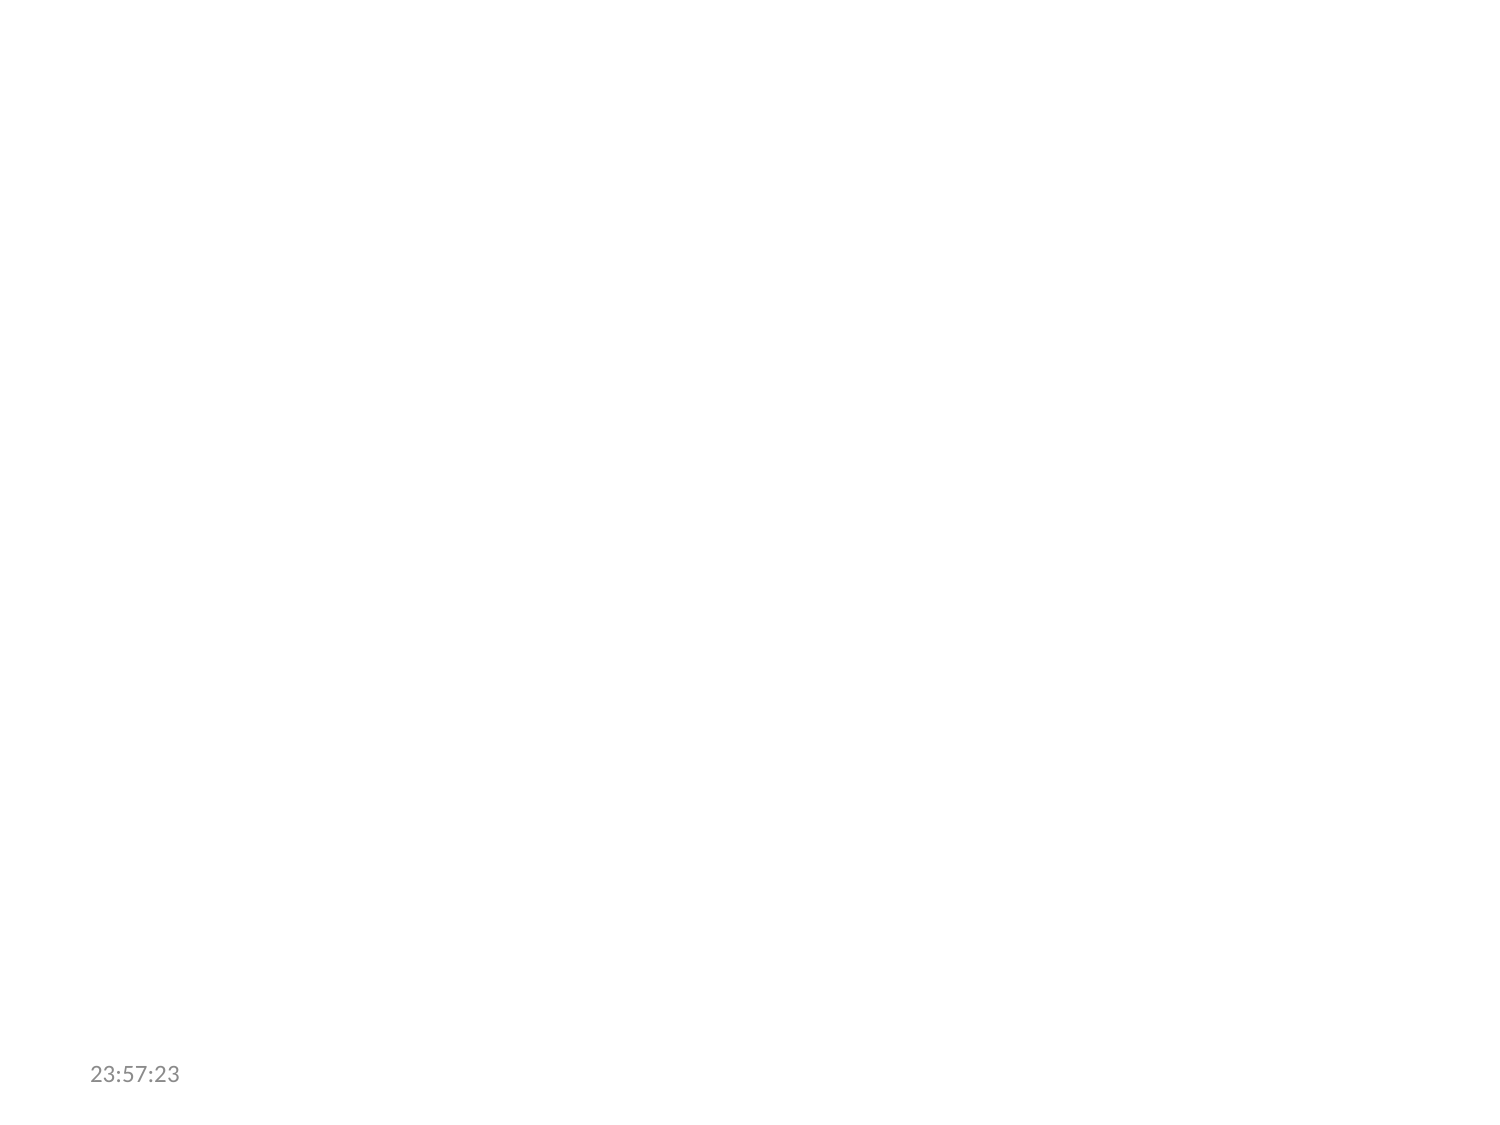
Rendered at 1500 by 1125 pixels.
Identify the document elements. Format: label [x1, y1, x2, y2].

slide_number [75, 1042, 425, 1103]
